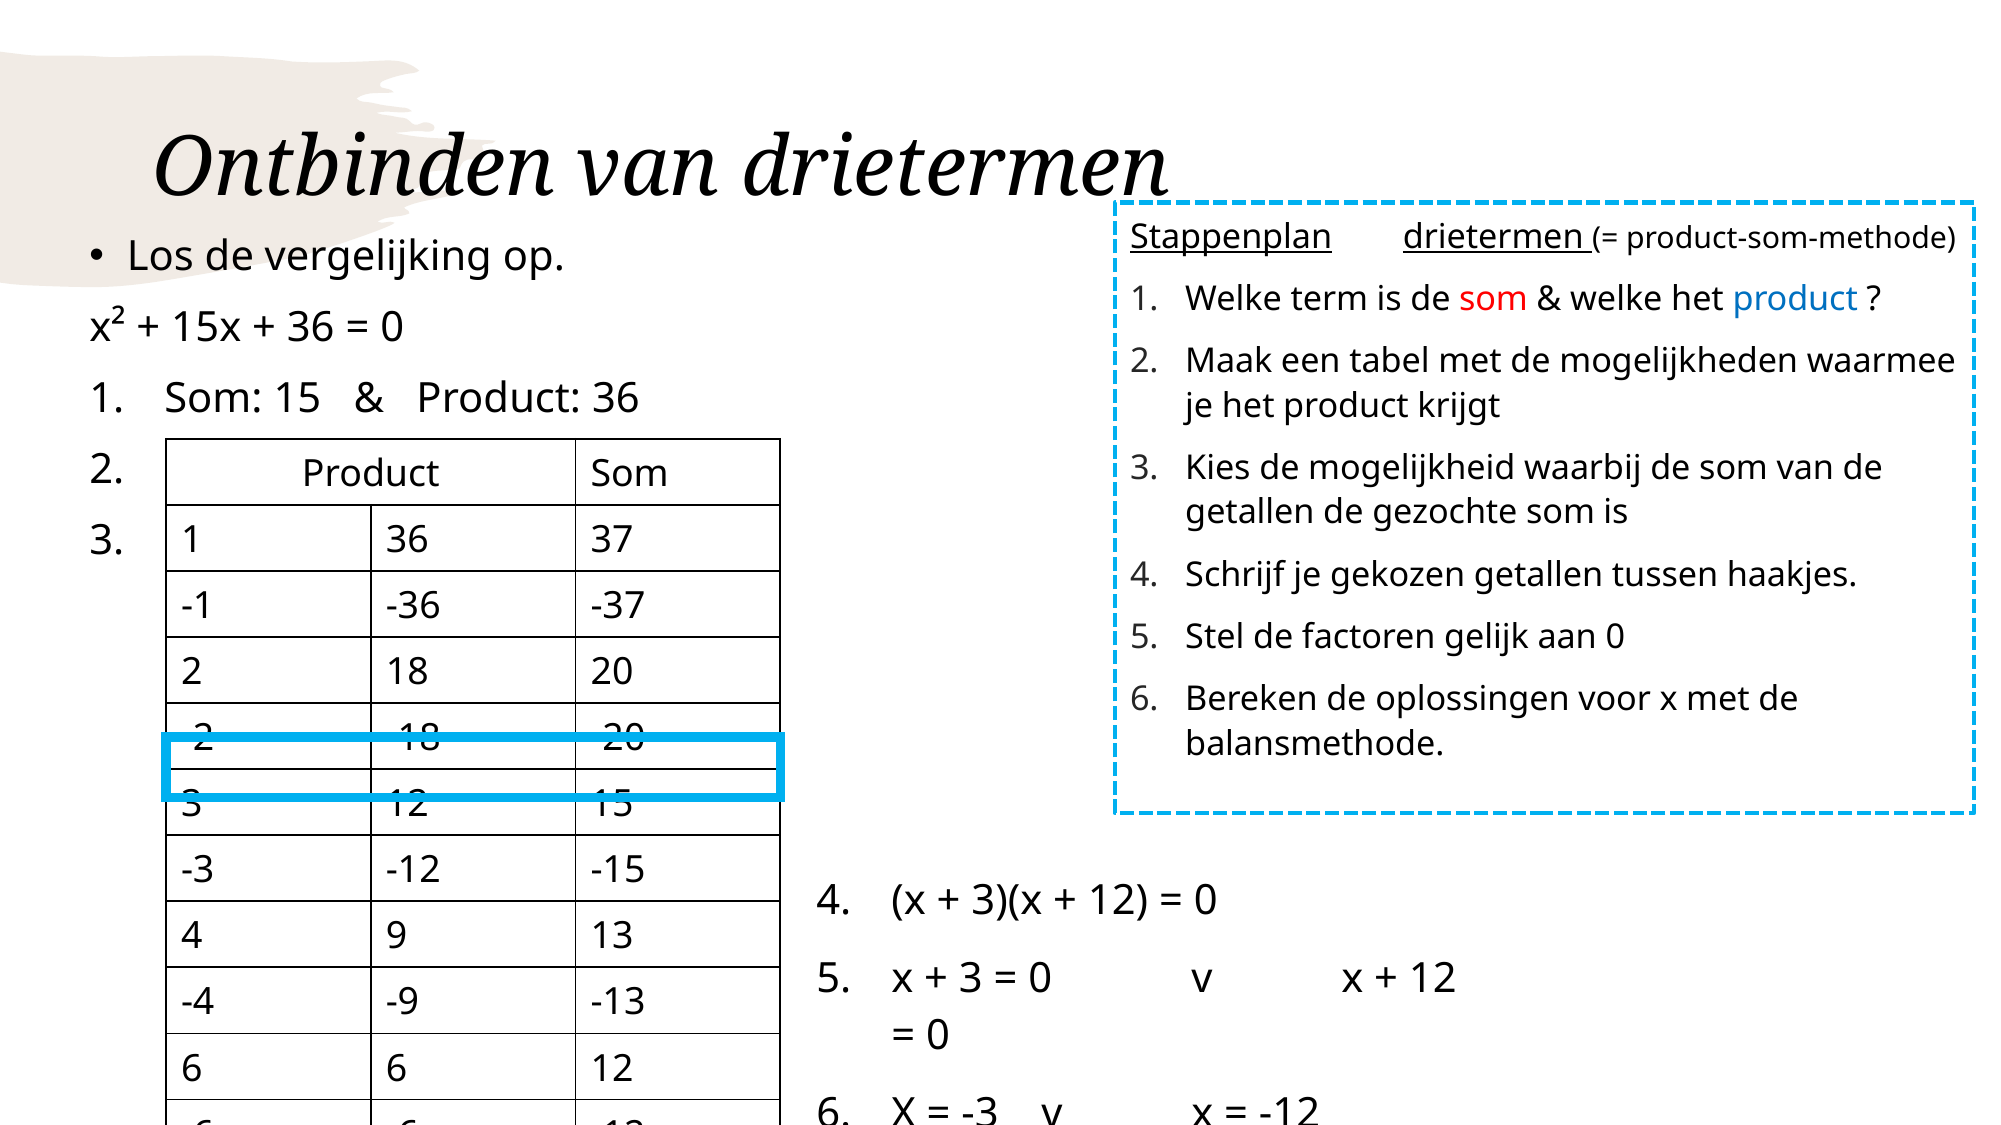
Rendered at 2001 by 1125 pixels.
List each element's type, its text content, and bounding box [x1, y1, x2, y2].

table_cell -12 [576, 1100, 779, 1125]
table_cell -20 [576, 704, 779, 736]
table_cell 1 [167, 506, 370, 570]
table_cell -1 [167, 572, 370, 636]
title Ontbinden van drietermen [137, 59, 1863, 278]
table_cell -15 [576, 836, 779, 900]
table_cell -9 [372, 968, 575, 1033]
text_box [165, 736, 781, 799]
table_cell 2 [167, 638, 370, 702]
table_cell -36 [372, 572, 575, 636]
table_cell -18 [372, 704, 575, 736]
table_cell -3 [167, 836, 370, 900]
table_cell -6 [372, 1100, 575, 1125]
text_box (x + 3)(x + 12) = 0 x + 3 = 0 v x + 12 = 0 X = -3 v x = -12 [801, 862, 1496, 1125]
table_cell 3 [167, 799, 370, 834]
table_cell -13 [576, 968, 779, 1033]
table_cell 4 [167, 902, 370, 966]
table_cell -37 [576, 572, 779, 636]
table_cell 18 [372, 638, 575, 702]
table_cell 9 [372, 902, 575, 966]
table_cell -6 [167, 1100, 370, 1125]
table_cell 6 [372, 1034, 575, 1099]
table_cell -12 [372, 836, 575, 900]
table_cell 12 [576, 1034, 779, 1099]
table_cell -4 [167, 968, 370, 1033]
table_cell 36 [372, 506, 575, 570]
list Los de vergelijking op. x² + 15x + 36 = 0 Som: 15 & Product: 36 [74, 221, 1004, 904]
table_cell 15 [576, 799, 779, 834]
table_cell 13 [576, 902, 779, 966]
table_header Product [167, 440, 575, 504]
table_cell 37 [576, 506, 779, 570]
table_cell 12 [372, 799, 575, 834]
table_cell 20 [576, 638, 779, 702]
table_cell 6 [167, 1034, 370, 1099]
table_header Som [576, 440, 779, 504]
text_box Stappenplan drietermen (= product-som-methode) Welke term is de som & welke het product ? Maak een tabel met de mogelijkheden waarmee je het product krijgt Kies de mogelijkheid waarbij de som van de getallen de gezochte som is Schrijf je gekozen getallen tussen haakjes. Stel de factoren gelijk aan 0 Bereken de oplossingen voor x met de balansmethode. [1114, 202, 1974, 813]
table_cell -2 [167, 704, 370, 736]
